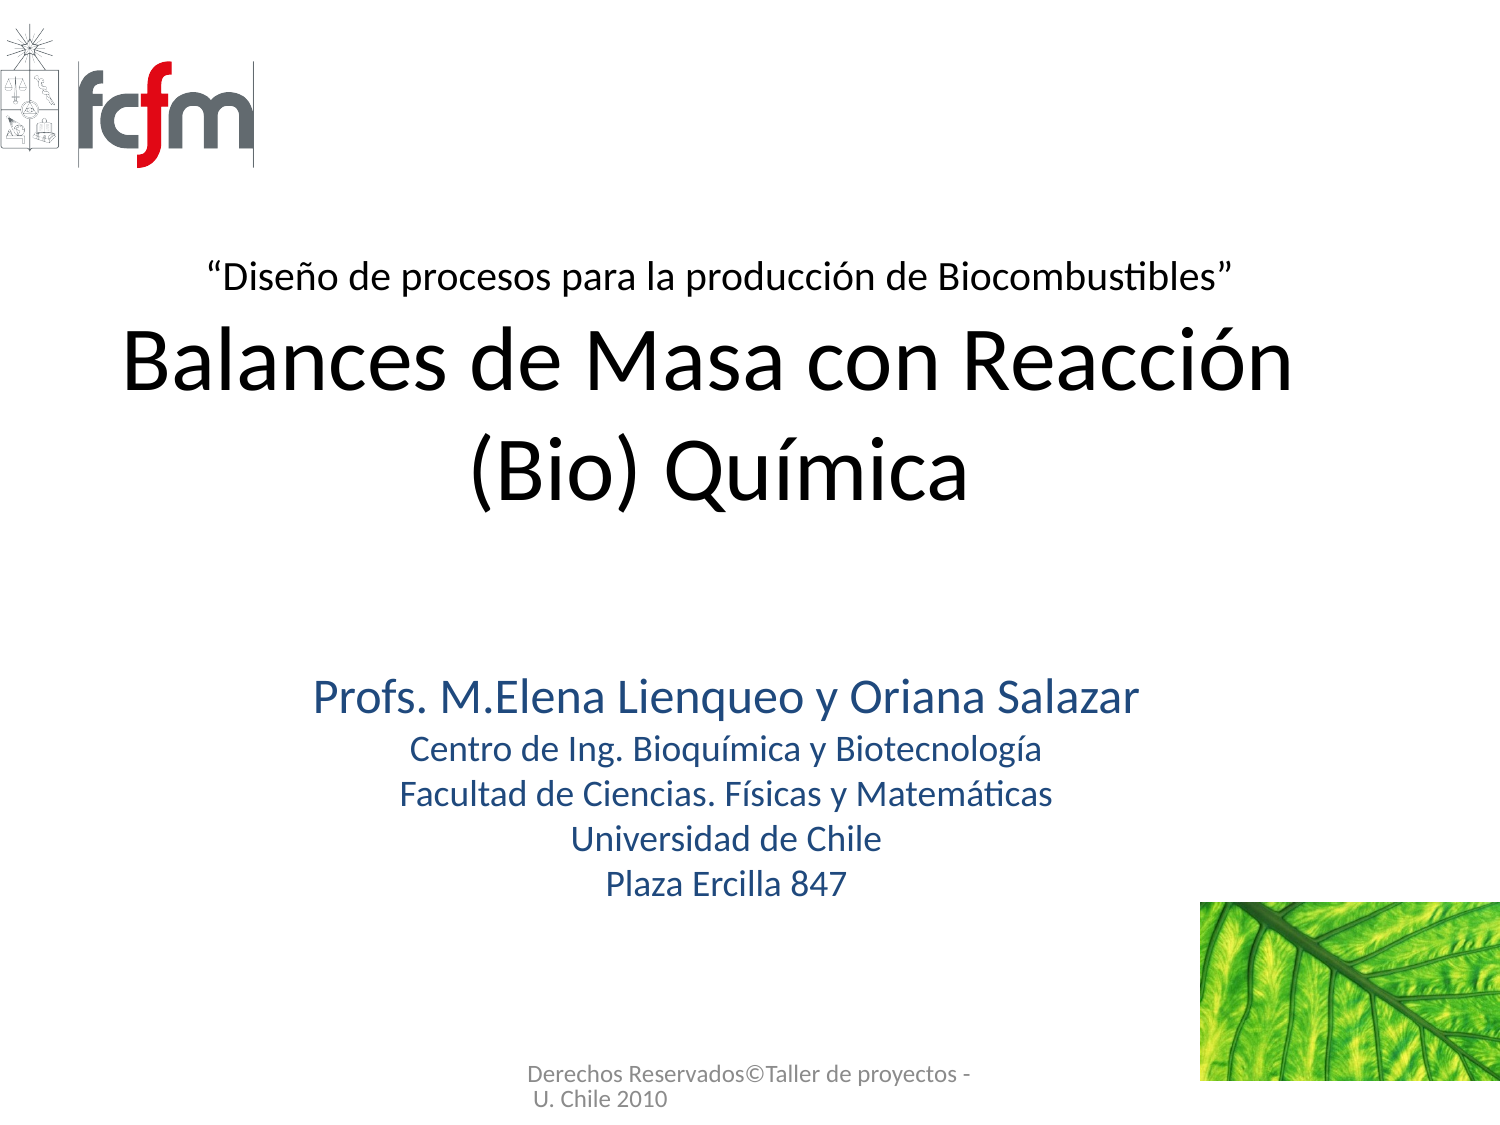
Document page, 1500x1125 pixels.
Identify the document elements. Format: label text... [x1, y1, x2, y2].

picture [1199, 902, 1500, 1081]
picture [0, 23, 259, 169]
footer Derechos Reservados©Taller de proyectos - U. Chile 2010 [512, 1042, 988, 1103]
text_box Profs. M.Elena Lienqueo y Oriana Salazar Centro de Ing. Bioquímica y Biotecnología Facultad de Ciencias. Físicas y Matemáticas Universidad de Chile Plaza Ercilla 847 [152, 656, 1301, 911]
title “Diseño de procesos para la producción de Biocombustibles” Balances de Masa con Reacción (Bio) Química [82, 281, 1357, 487]
